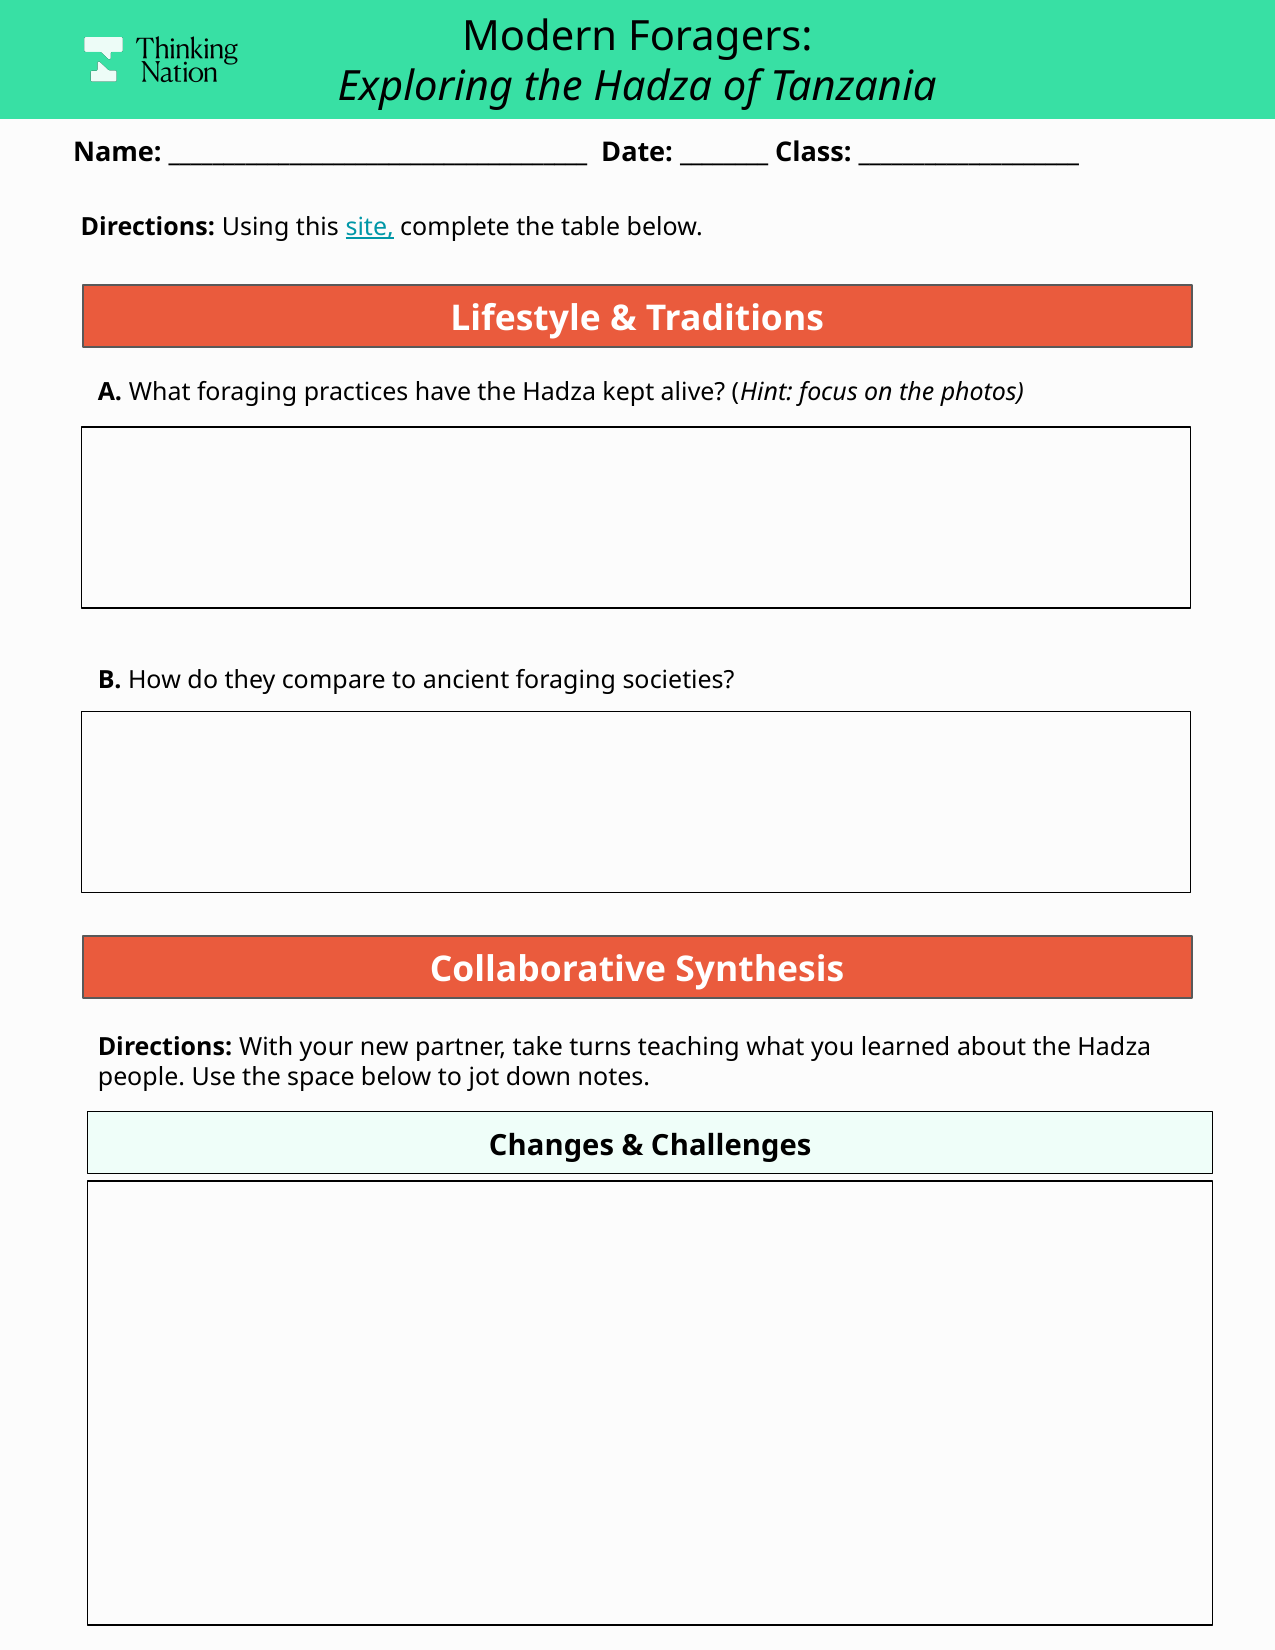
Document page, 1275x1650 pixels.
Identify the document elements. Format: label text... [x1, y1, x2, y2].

picture [67, 22, 243, 96]
text_box Lifestyle & Traditions [82, 284, 1192, 347]
text_box A. What foraging practices have the Hadza kept alive? (Hint: focus on the photos) [82, 360, 1192, 407]
text_box Directions: With your new partner, take turns teaching what you learned about the Hadza people. Use the space below to jot down notes. [82, 1015, 1192, 1104]
text_box [81, 426, 1191, 609]
text_box Collaborative Synthesis [82, 935, 1192, 998]
text_box [87, 1180, 1213, 1625]
text_box [81, 711, 1191, 893]
text_box B. How do they compare to ancient foraging societies? [82, 648, 1192, 695]
text_box Name: ______________________________________ Date: ________ Class: ____________________ [57, 118, 1218, 181]
text_box Changes & Challenges [87, 1111, 1213, 1174]
text_box Directions: Using this site, complete the table below. [65, 195, 1191, 284]
text_box Modern Foragers: Exploring the Hadza of Tanzania [0, 0, 1275, 119]
